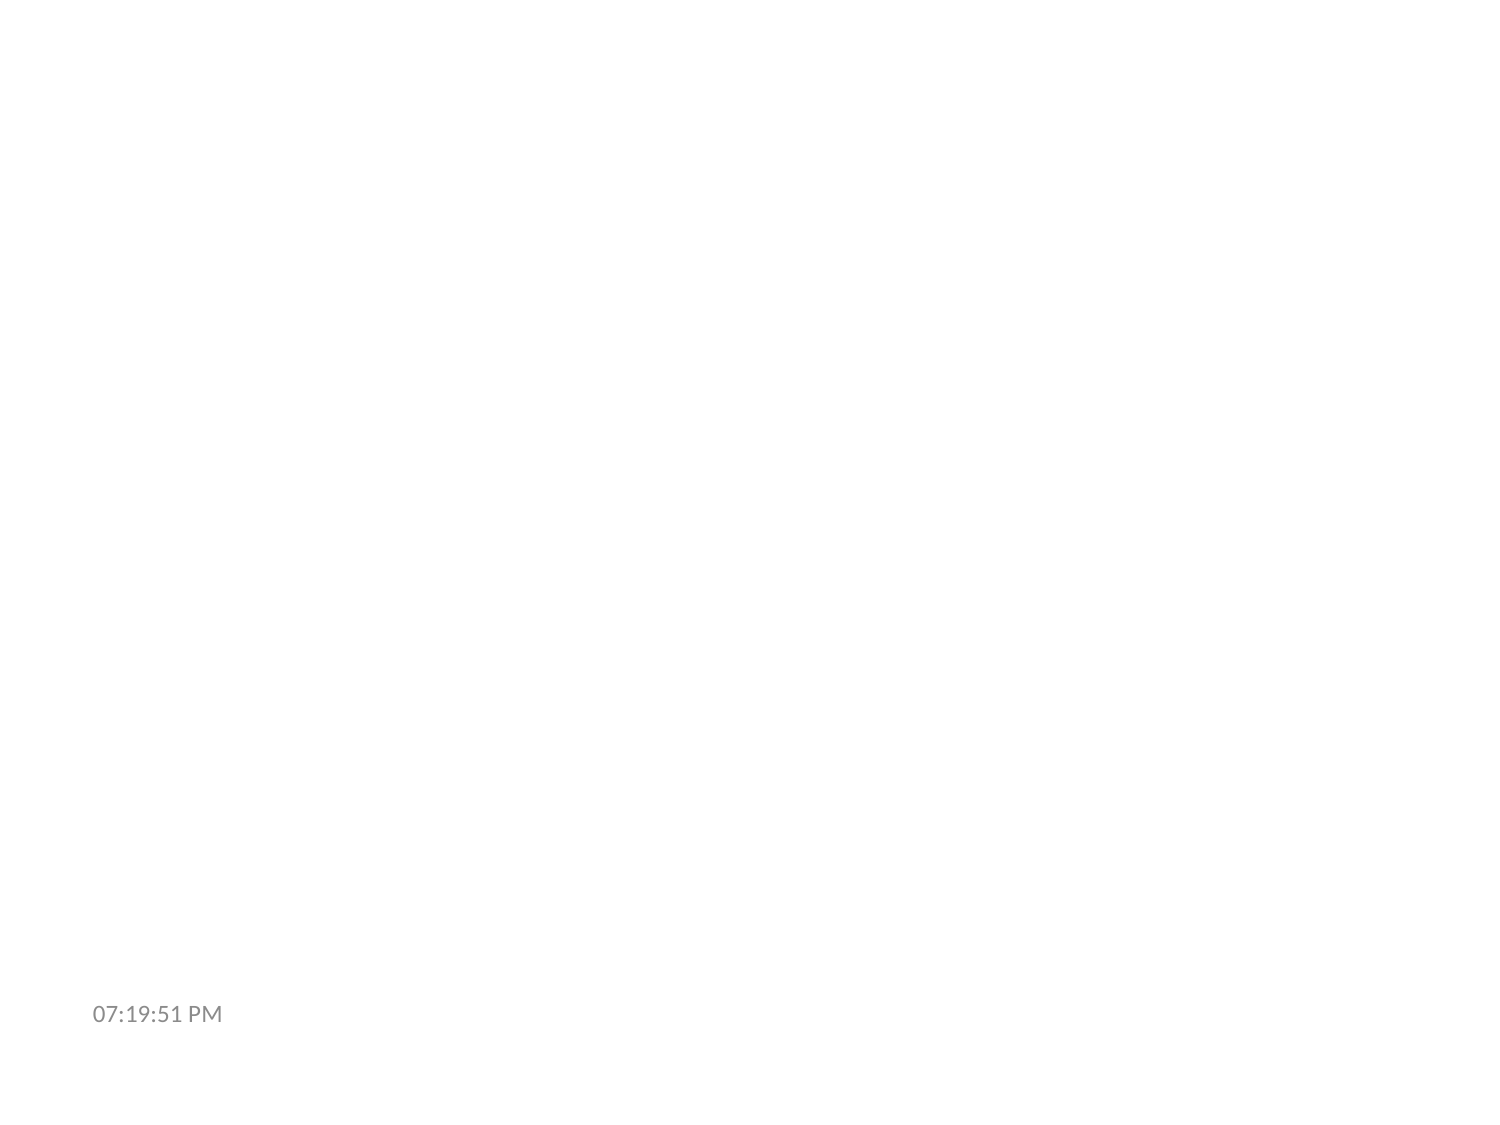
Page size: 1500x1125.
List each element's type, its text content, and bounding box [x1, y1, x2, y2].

text_box 3:35:09 PM [77, 982, 428, 1043]
